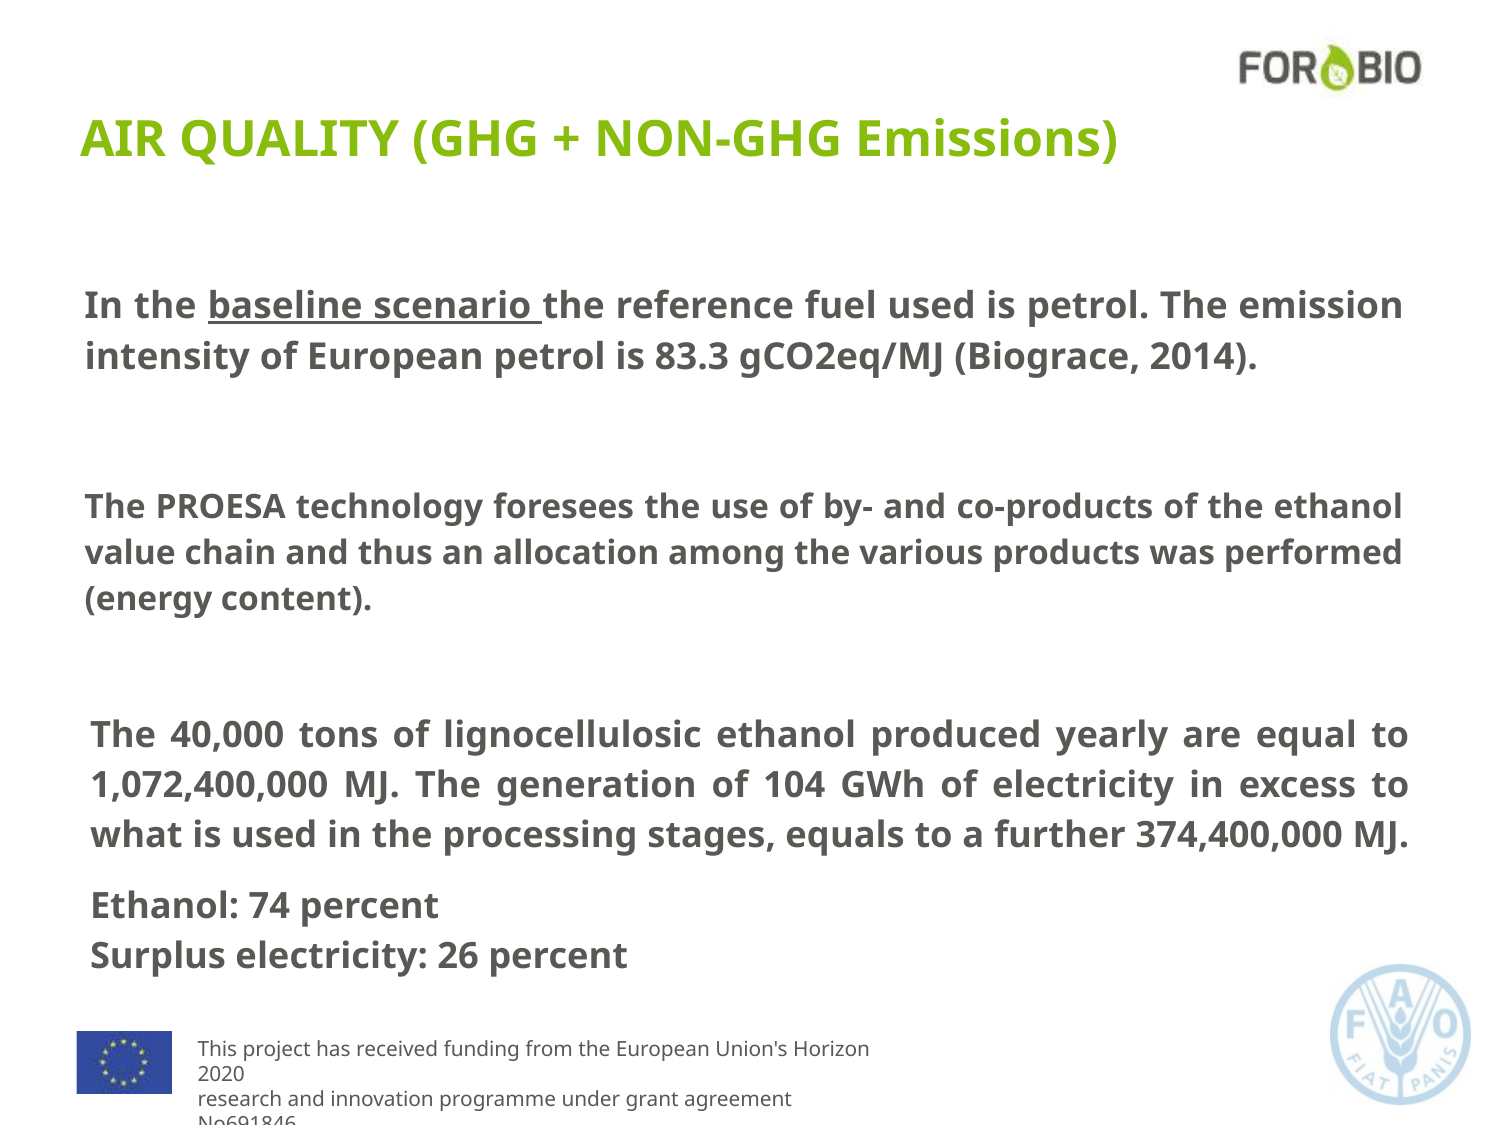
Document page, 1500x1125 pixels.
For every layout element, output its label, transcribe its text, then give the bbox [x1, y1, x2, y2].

title AIR QUALITY (GHG + NON-GHG Emissions) [64, 42, 1235, 231]
picture [1187, 23, 1473, 114]
text_box The PROESA technology foresees the use of by- and co-products of the ethanol value chain and thus an allocation among the various products was performed (energy content). [69, 471, 1420, 625]
picture [1330, 963, 1471, 1105]
picture [76, 1031, 172, 1094]
text_box The 40,000 tons of lignocellulosic ethanol produced yearly are equal to 1,072,400,000 MJ. The generation of 104 GWh of electricity in excess to what is used in the processing stages, equals to a further 374,400,000 MJ. Ethanol: 74 percent Surplus electricity: 26 percent [74, 696, 1425, 1000]
text_box In the baseline scenario the reference fuel used is petrol. The emission intensity of European petrol is 83.3 gCO2eq/MJ (Biograce, 2014). [69, 267, 1420, 421]
